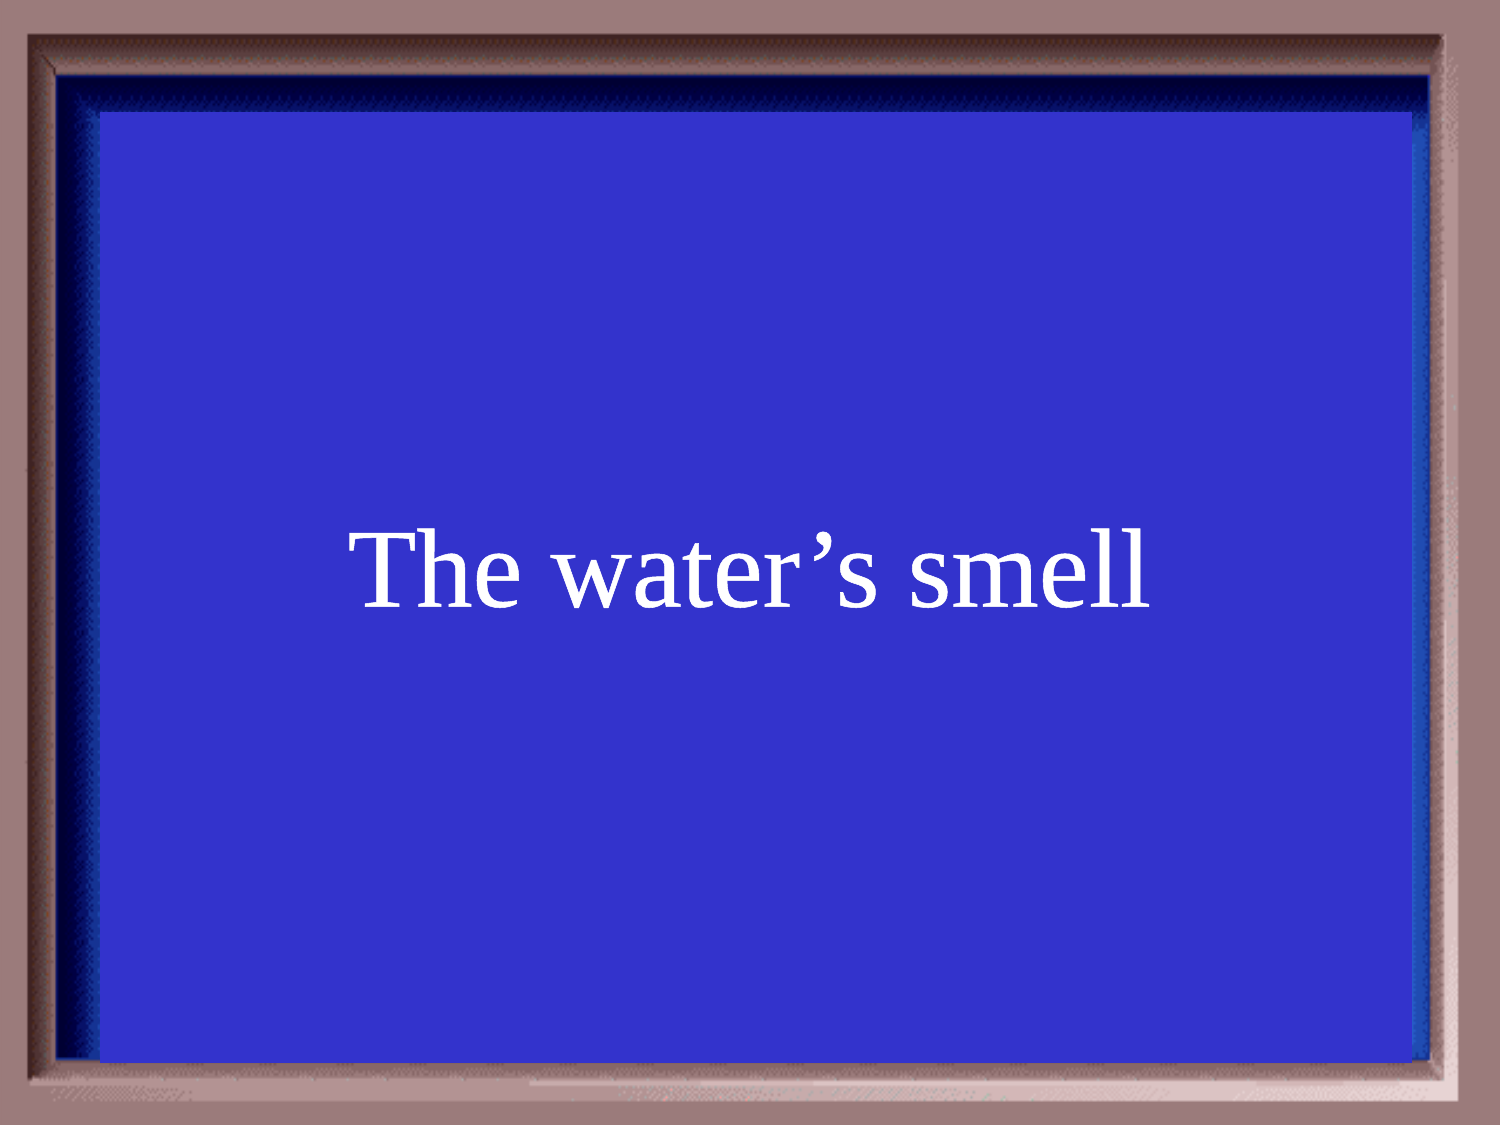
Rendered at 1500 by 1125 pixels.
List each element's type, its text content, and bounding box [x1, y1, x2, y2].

picture [0, 0, 1500, 1125]
text_box The water’s smell [332, 486, 1168, 637]
text_box [99, 112, 1413, 1063]
